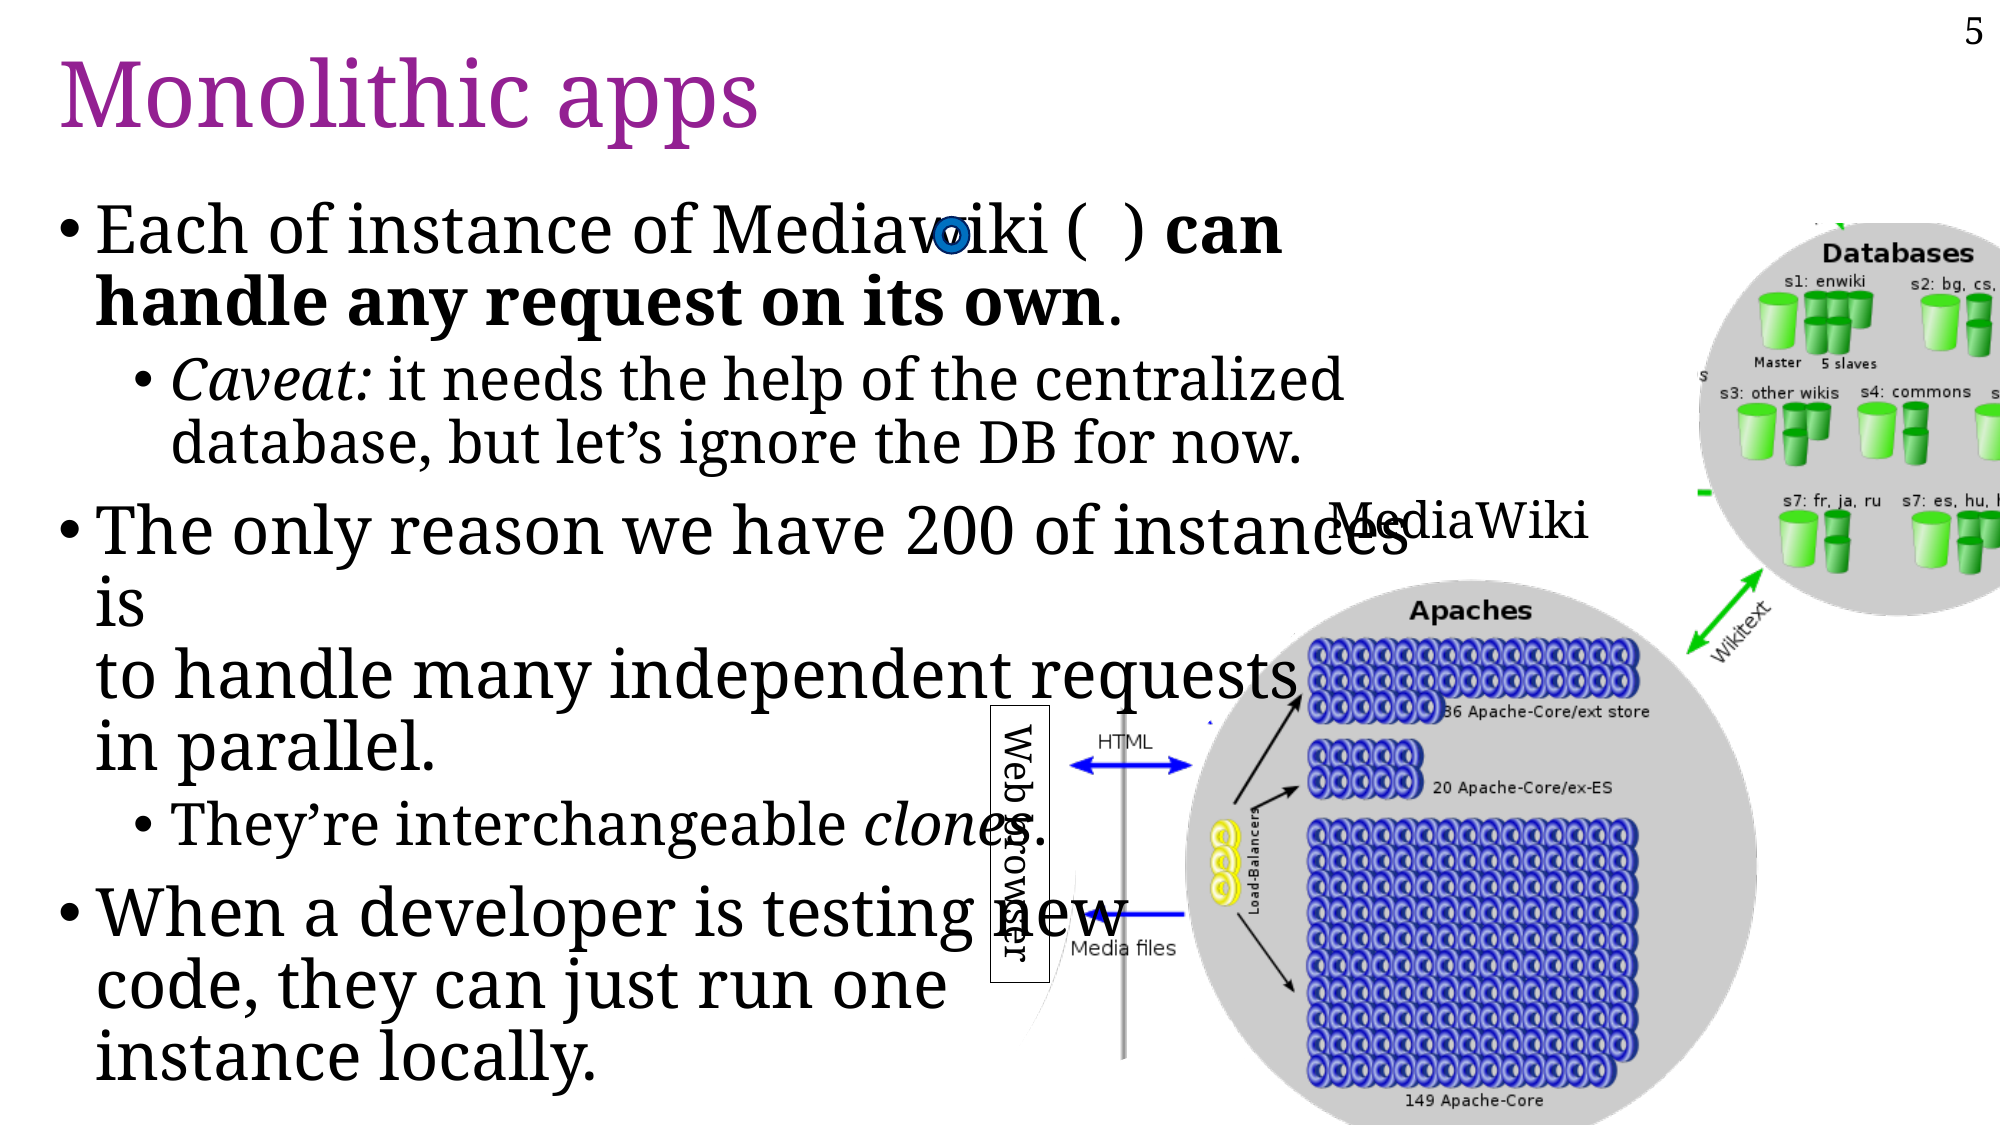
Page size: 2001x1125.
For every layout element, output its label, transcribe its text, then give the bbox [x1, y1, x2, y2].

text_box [367, 0, 2000, 1125]
list Each of instance of Mediawiki ( ) can handle any request on its own. Caveat: it needs the help of the centralized database, but let’s ignore the DB for now. The only reason we have 200 of instances is to handle many independent requests in parallel. They’re interchangeable clones. When a developer is testing new code, they can just run one instance locally. [43, 188, 367, 1106]
title Monolithic apps [43, 25, 367, 171]
